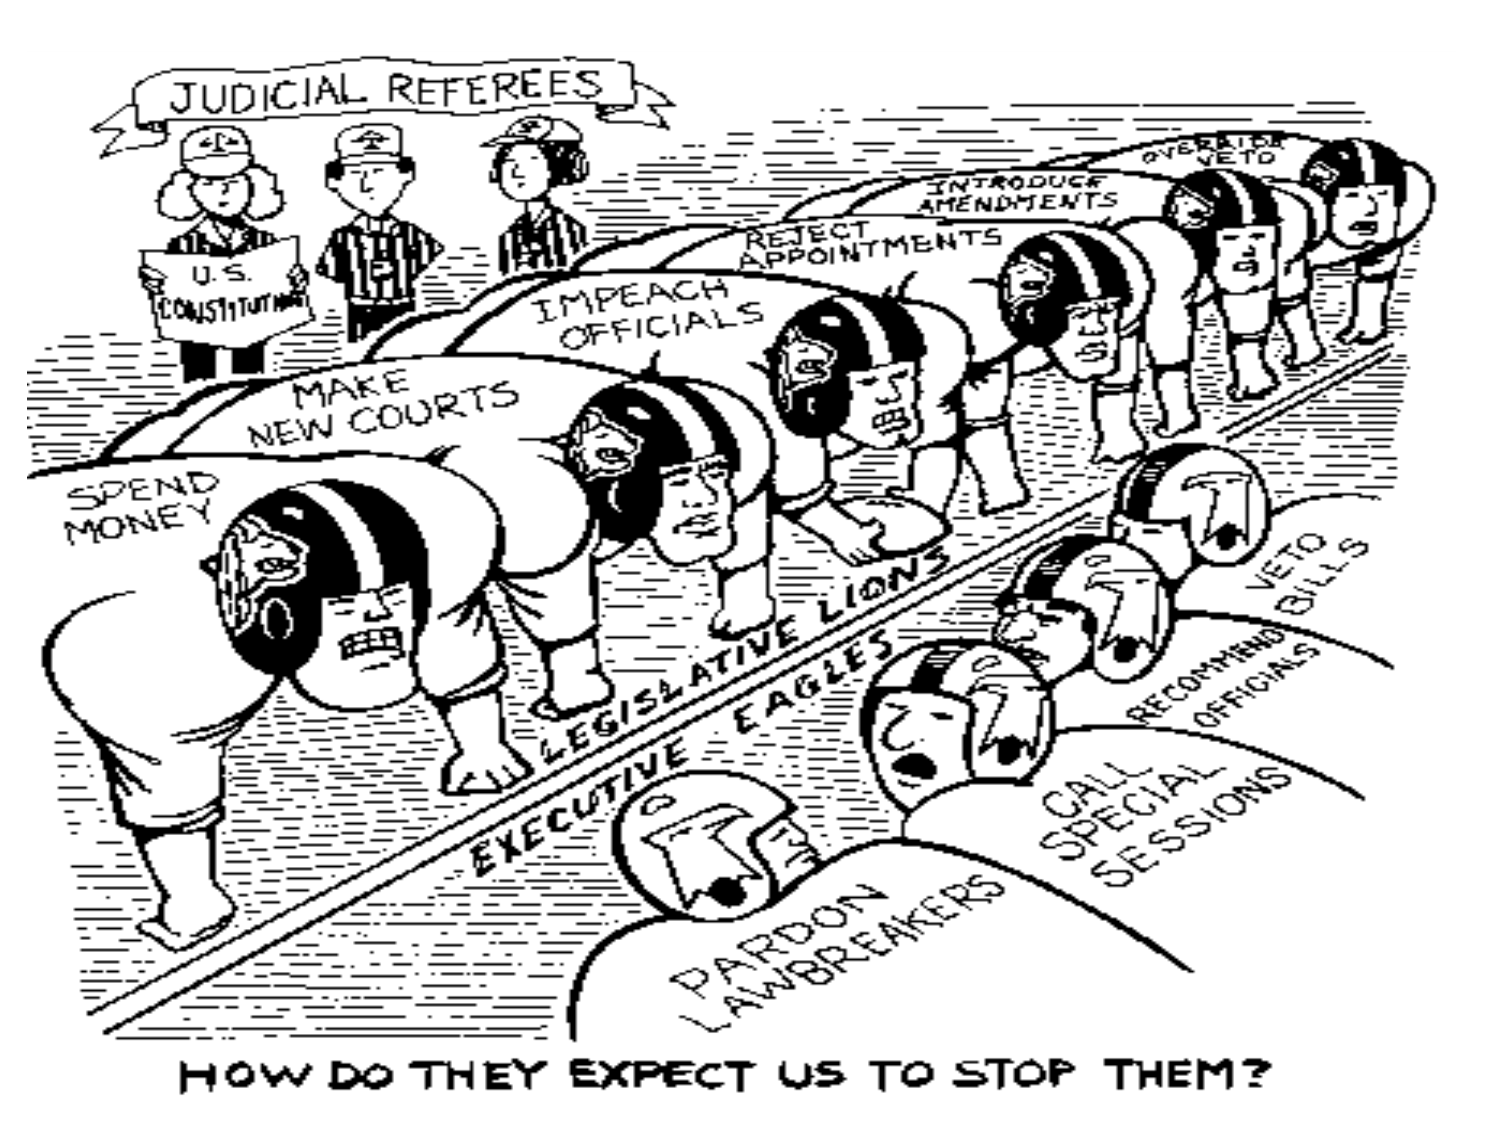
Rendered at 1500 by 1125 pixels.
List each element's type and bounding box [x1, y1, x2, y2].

picture [27, 50, 1456, 1108]
